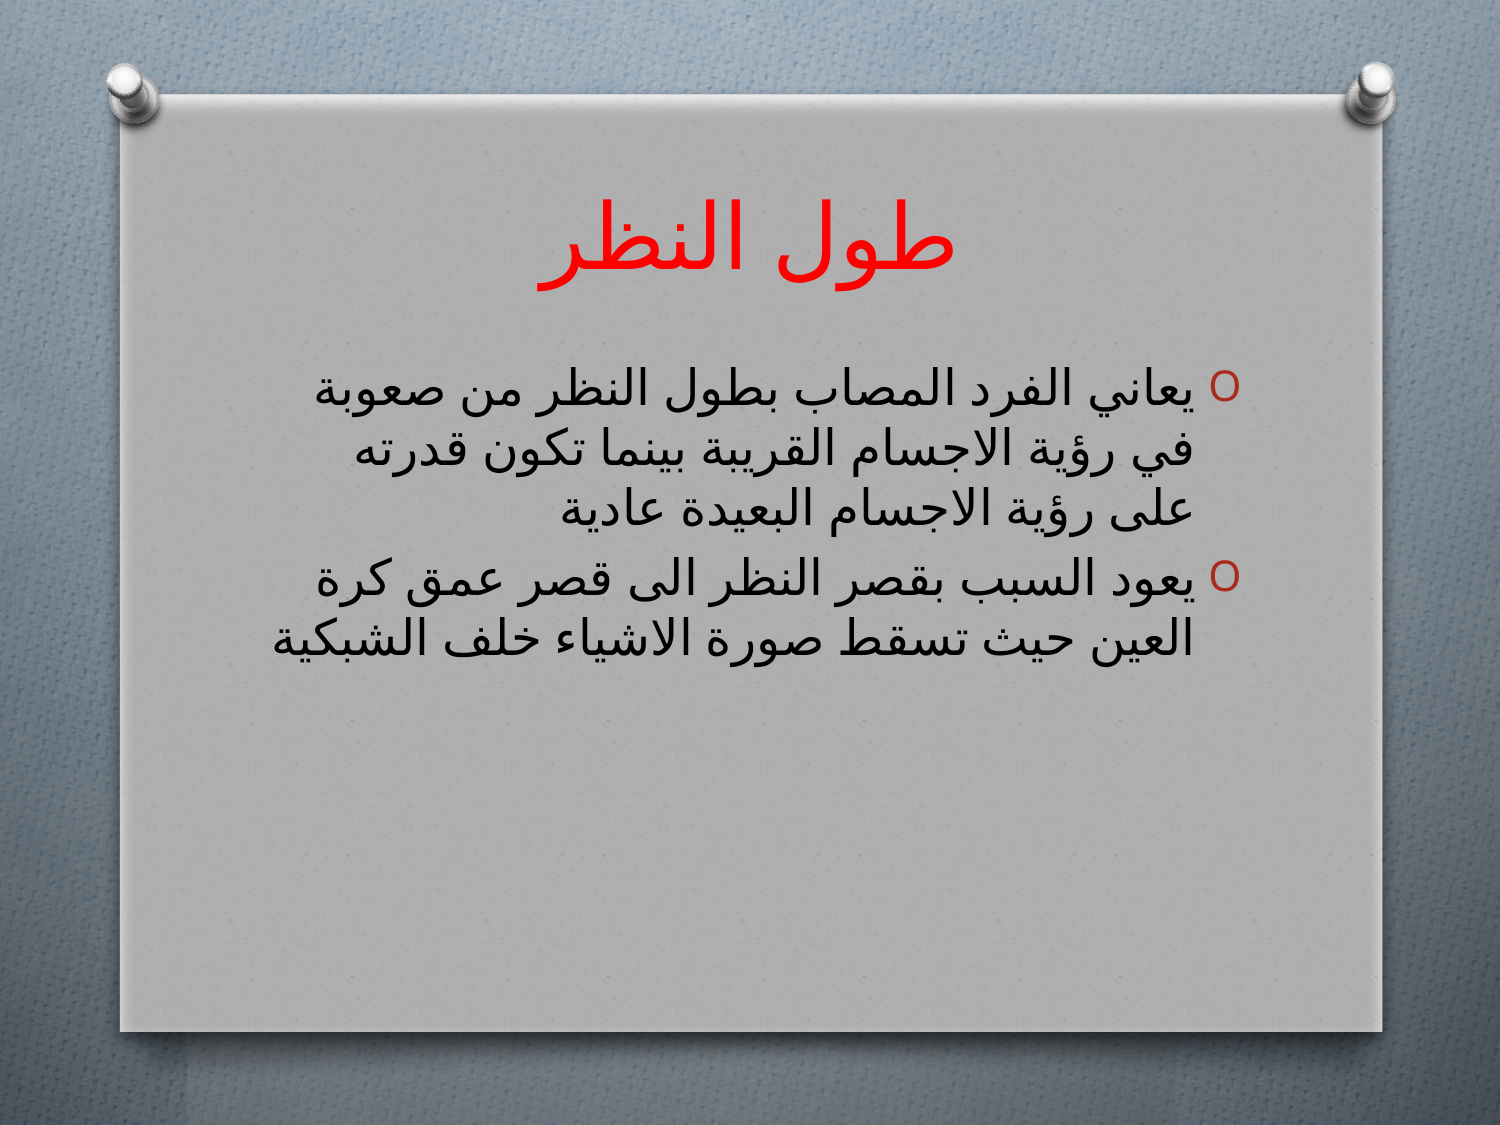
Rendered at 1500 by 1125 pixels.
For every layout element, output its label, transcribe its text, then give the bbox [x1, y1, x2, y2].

picture [75, 29, 198, 153]
picture [1317, 35, 1439, 156]
title طول النظر [179, 134, 1323, 332]
list يعاني الفرد المصاب بطول النظر من صعوبة في رؤية الاجسام القريبة بينما تكون قدرته على رؤية الاجسام البعيدة عادية يعود السبب بقصر النظر الى قصر عمق كرة العين حيث تسقط صورة الاشياء خلف الشبكية [240, 347, 1257, 939]
